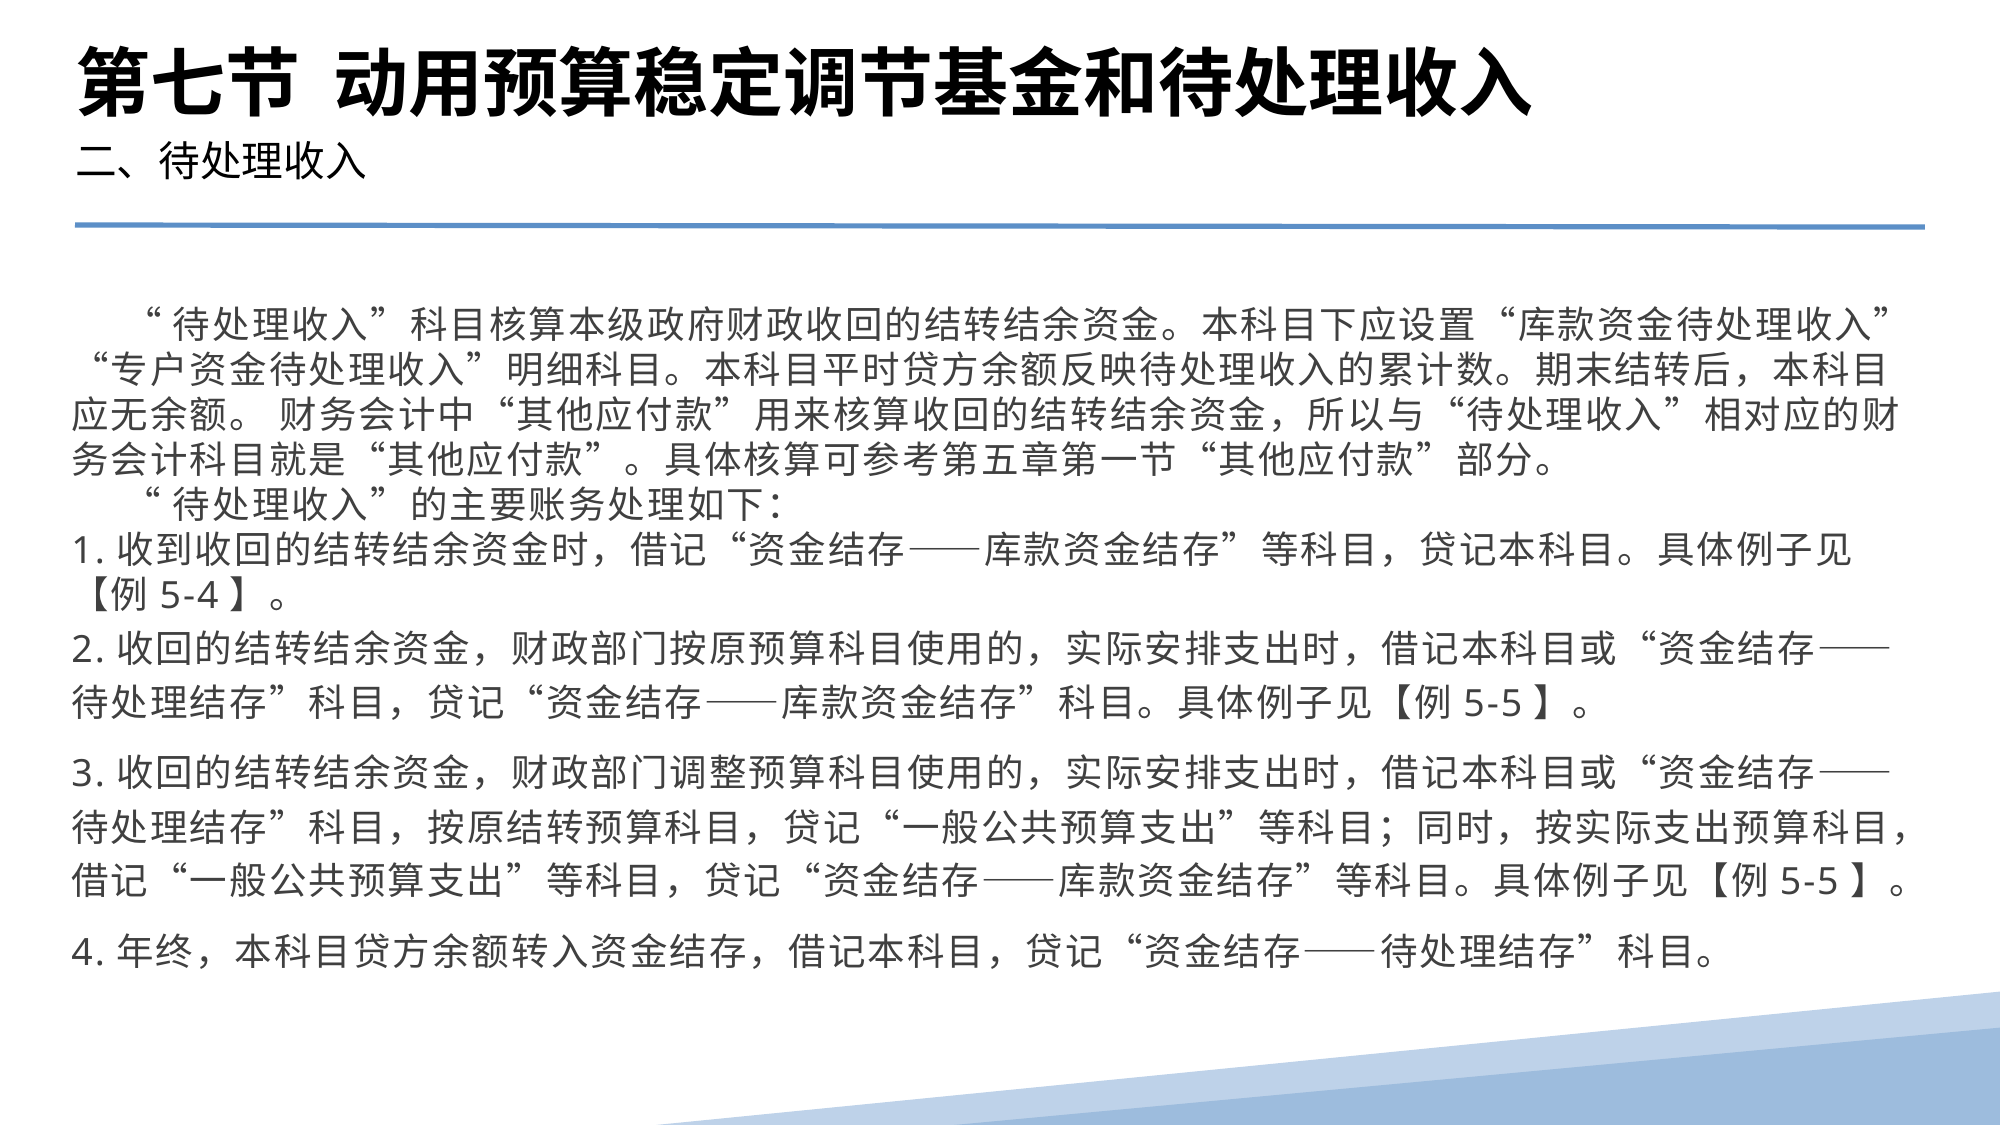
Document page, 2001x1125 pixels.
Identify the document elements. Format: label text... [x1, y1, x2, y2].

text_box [74, 224, 1925, 228]
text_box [656, 991, 2000, 1125]
text_box 第七节 动用预算稳定调节基金和待处理收入 [75, 24, 1925, 124]
text_box 二、待处理收入 [75, 124, 1925, 200]
text_box “待处理收入”科目核算本级政府财政收回的结转结余资金。本科目下应设置“库款资金待处理收入”“专户资金待处理收入”明细科目。本科目平时贷方余额反映待处理收入的累计数。期末结转后，本科目应无余额。 财务会计中“其他应付款”用来核算收回的结转结余资金，所以与“待处理收入”相对应的财务会计科目就是“其他应付款”。具体核算可参考第五章第一节“其他应付款”部分。 “待处理收入”的主要账务处理如下： 1.收到收回的结转结余资金时，借记“资金结存――库款资金结存”等科目，贷记本科目。具体例子见【例5-4】。 2.收回的结转结余资金，财政部门按原预算科目使用的，实际安排支出时，借记本科目或“资金结存――待处理结存”科目，贷记“资金结存――库款资金结存”科目。具体例子见【例5-5】。 3.收回的结转结余资金，财政部门调整预算科目使用的，实际安排支出时，借记本科目或“资金结存――待处理结存”科目，按原结转预算科目，贷记“一般公共预算支出”等科目；同时，按实际支出预算科目，借记“一般公共预算支出”等科目，贷记“资金结存――库款资金结存”等科目。具体例子见【例5-5】。 4.年终，本科目贷方余额转入资金结存，借记本科目，贷记“资金结存――待处理结存”科目。 [61, 251, 1925, 1022]
